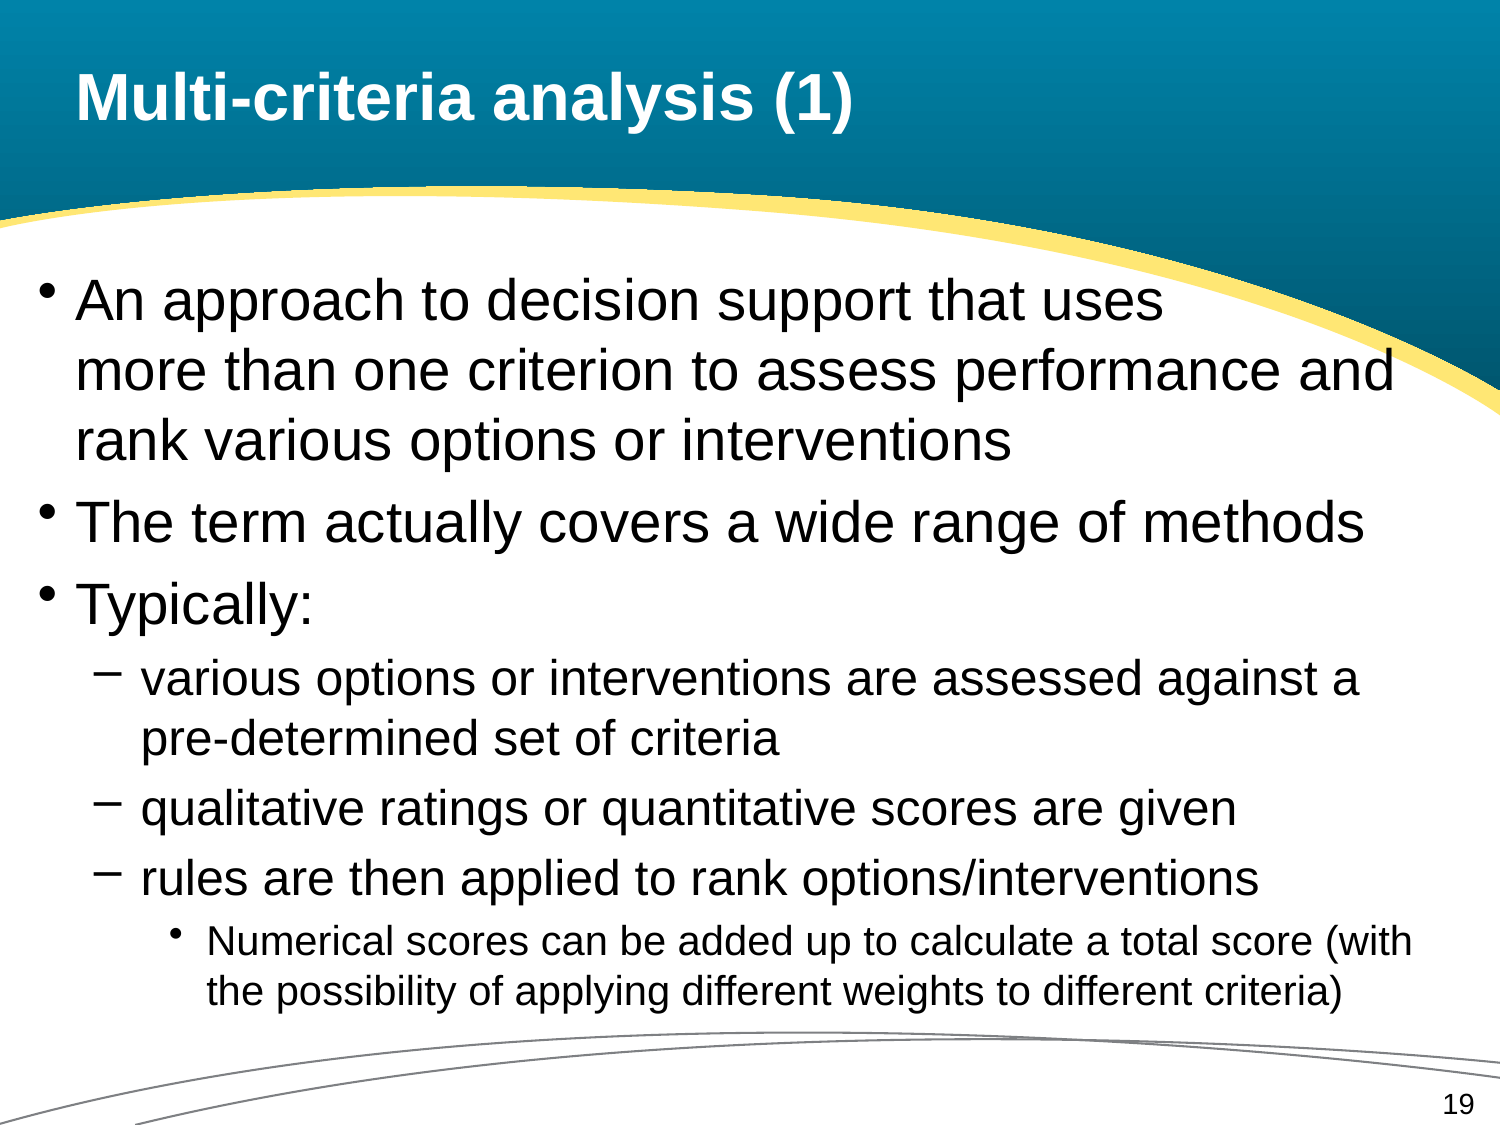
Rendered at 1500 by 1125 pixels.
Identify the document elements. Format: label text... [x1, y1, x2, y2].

list An approach to decision support that uses more than one criterion to assess performance and rank various options or interventions The term actually covers a wide range of methods Typically: various options or interventions are assessed against a pre-determined set of criteria qualitative ratings or quantitative scores are given rules are then applied to rank options/interventions Numerical scores can be added up to calculate a total score (with the possibility of applying different weights to different criteria) [37, 262, 1438, 1051]
title Multi-criteria analysis (1) [74, 0, 1476, 188]
slide_number 19 [1124, 1084, 1476, 1113]
